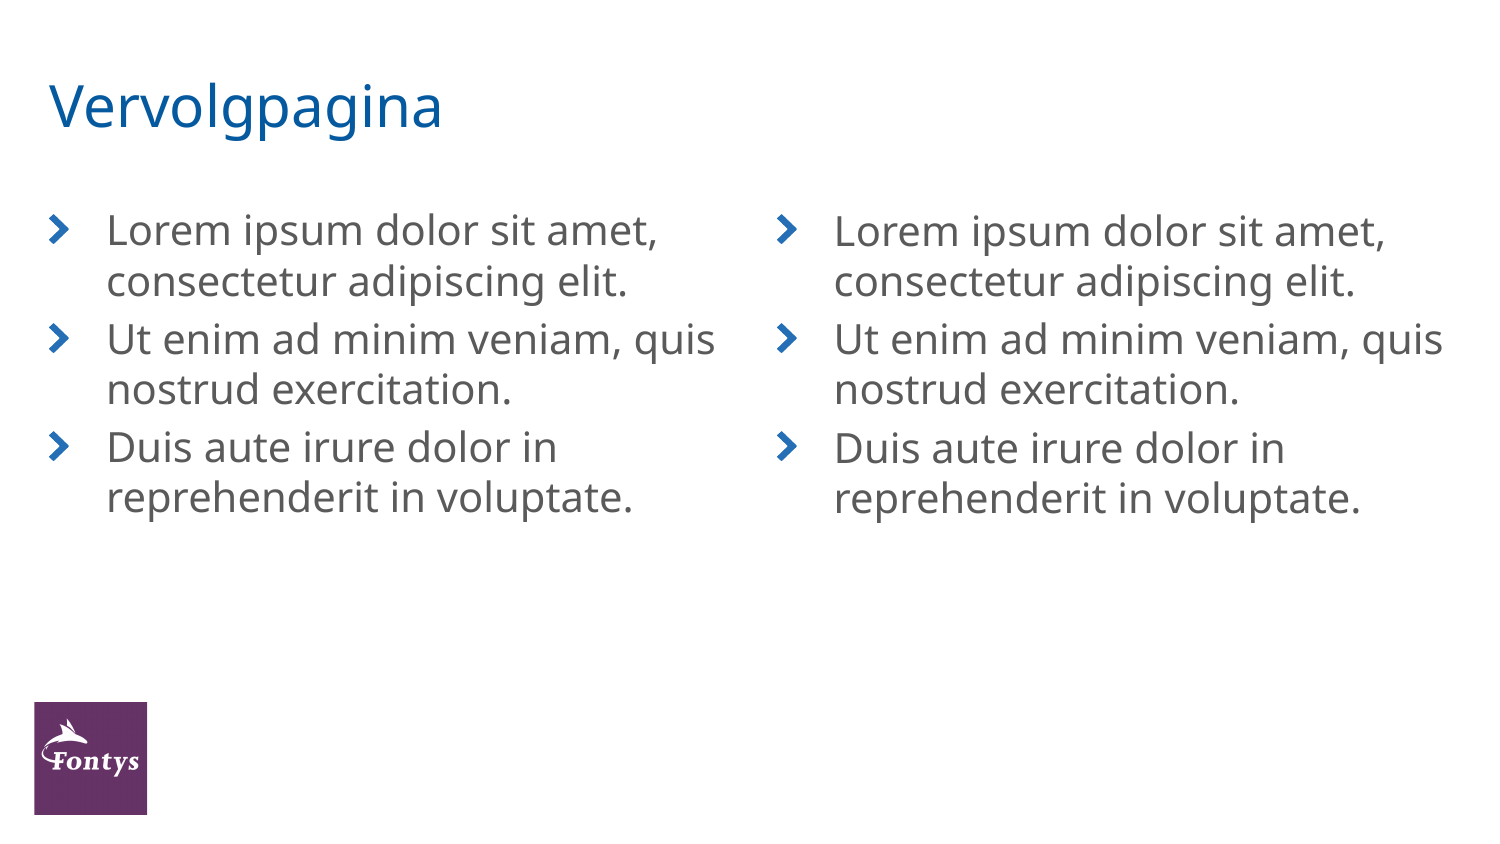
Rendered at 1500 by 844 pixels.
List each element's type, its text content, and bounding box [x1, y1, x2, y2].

picture [777, 214, 797, 244]
picture [34, 702, 159, 815]
picture [777, 431, 797, 461]
picture [777, 323, 797, 353]
title Vervolgpagina [34, 33, 1466, 175]
list Lorem ipsum dolor sit amet, consectetur adipiscing elit. Ut enim ad minim veniam, quis nostrud exercitation. Duis aute irure dolor in reprehenderit in voluptate. [34, 196, 738, 672]
picture [49, 323, 69, 353]
picture [49, 431, 69, 461]
picture [49, 214, 69, 244]
list Lorem ipsum dolor sit amet, consectetur adipiscing elit. Ut enim ad minim veniam, quis nostrud exercitation. Duis aute irure dolor in reprehenderit in voluptate. [762, 196, 1466, 672]
